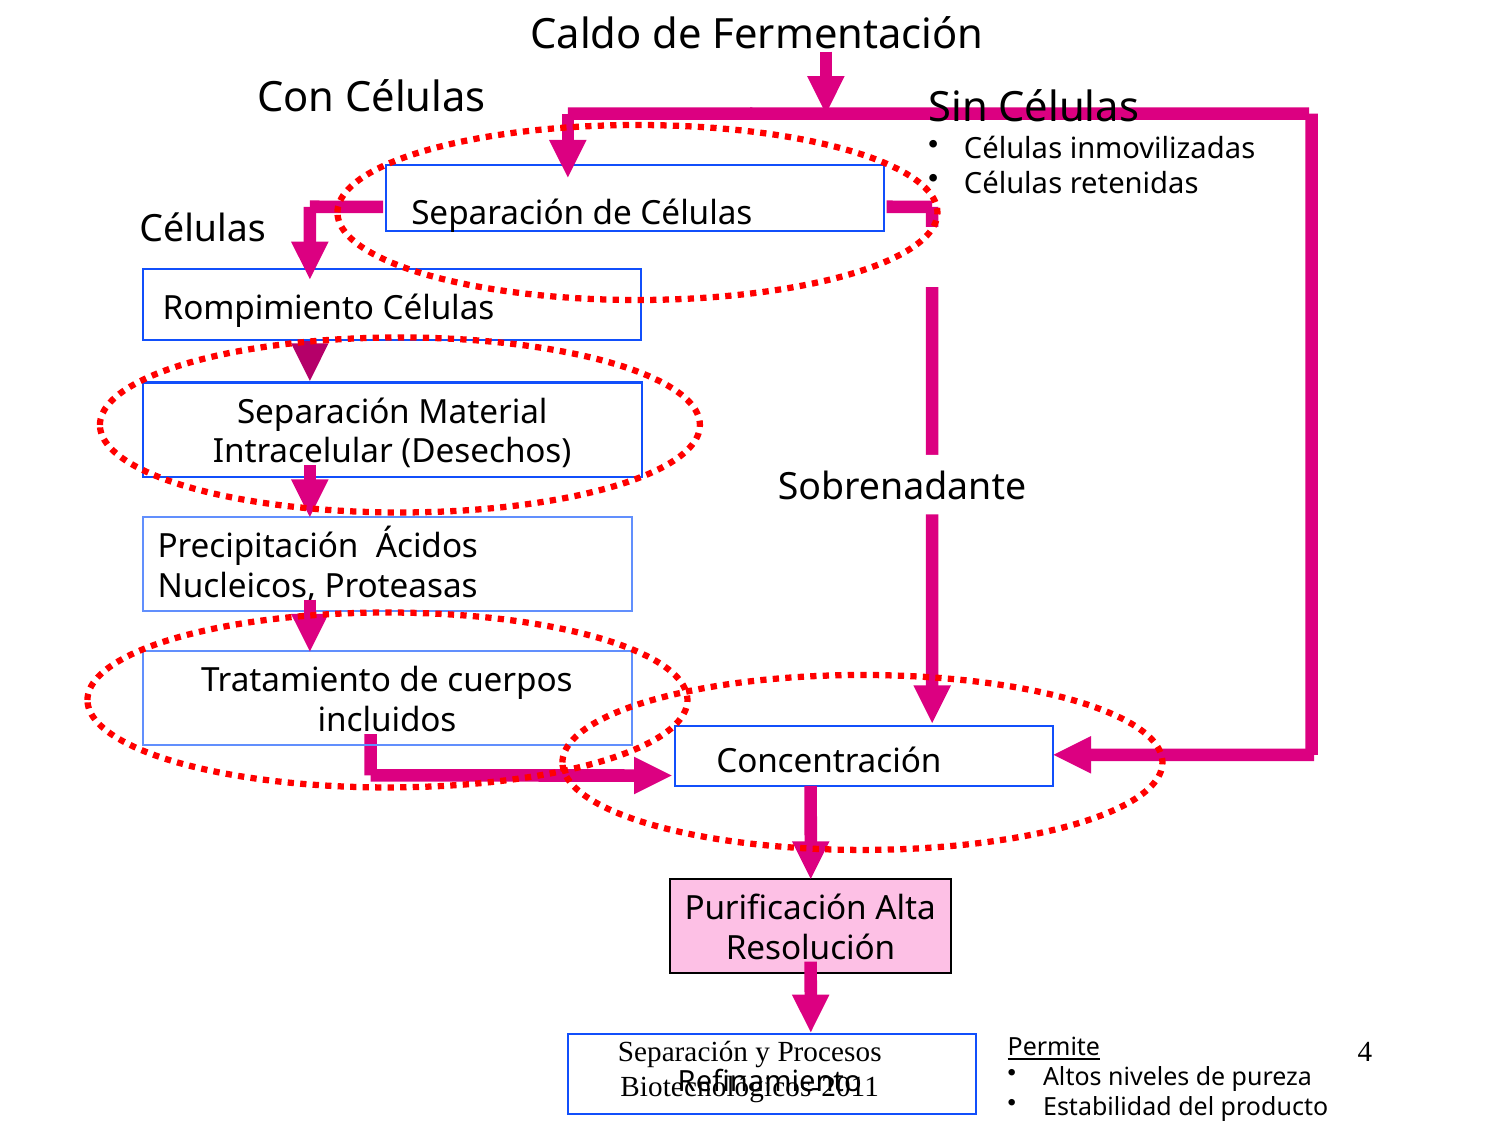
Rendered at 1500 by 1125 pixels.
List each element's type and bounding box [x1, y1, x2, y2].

text_box [112, 0, 1388, 1125]
text_box [87, 124, 1163, 851]
